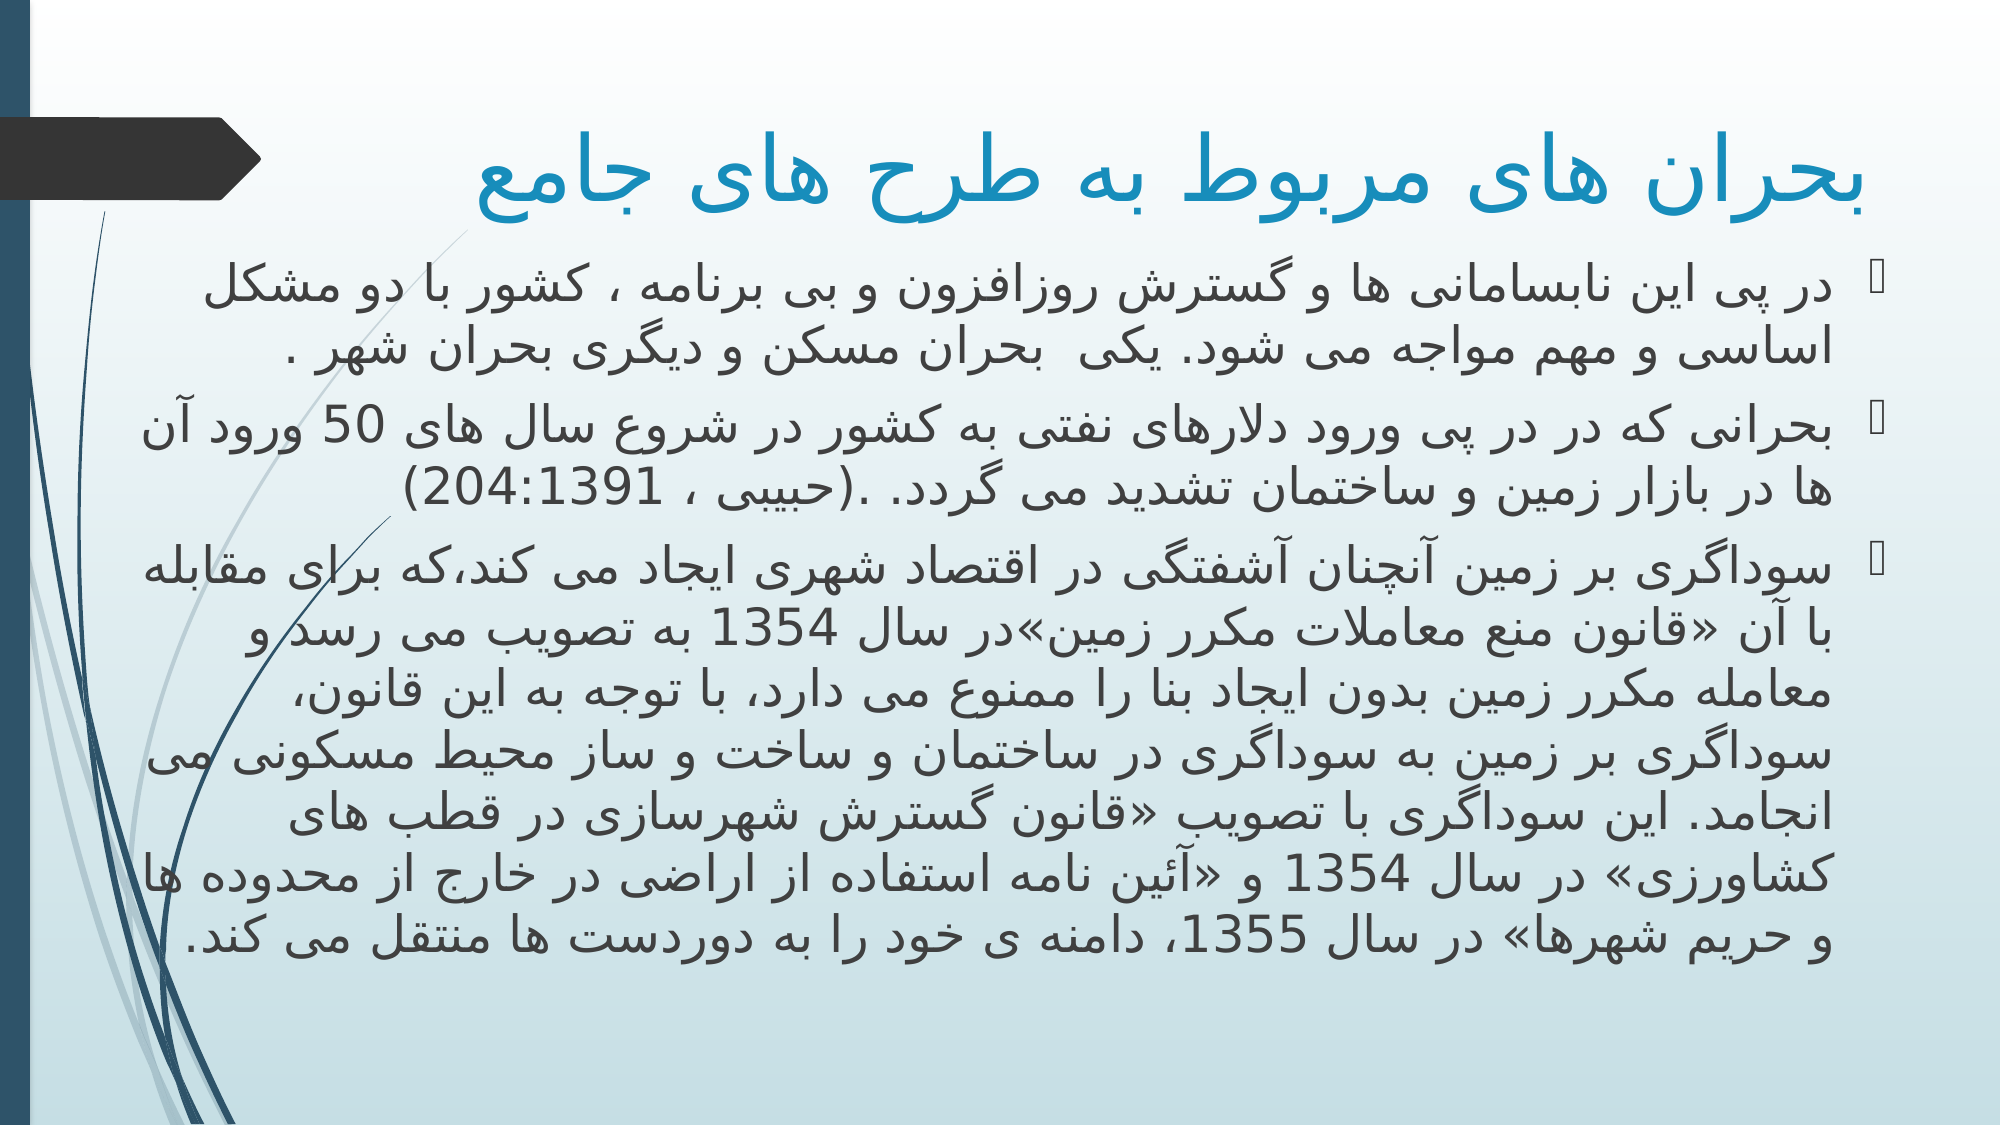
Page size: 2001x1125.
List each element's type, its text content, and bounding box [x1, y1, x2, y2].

list در پی این نابسامانی ها و گسترش روزافزون و بی برنامه ، کشور با دو مشکل اساسی و مهم مواجه می شود. یکی بحران مسکن و دیگری بحران شهر . بحرانی که در در پی ورود دلارهای نفتی به کشور در شروع سال های 50 ورود آن ها در بازار زمین و ساختمان تشدید می گردد. .(حبیبی ، 204:1391) سوداگری بر زمین آنچنان آشفتگی در اقتصاد شهری ایجاد می کند،که برای مقابله با آن «قانون منع معاملات مکرر زمین»در سال 1354 به تصویب می رسد و معامله مکرر زمین بدون ایجاد بنا را ممنوع می دارد، با توجه به این قانون، سوداگری بر زمین به سوداگری در ساختمان و ساخت و ساز محیط مسکونی می انجامد. این سوداگری با تصویب «قانون گسترش شهرسازی در قطب های کشاورزی» در سال 1354 و «آئین نامه استفاده از اراضی در خارج از محدوده ها و حریم شهرها» در سال 1355، دامنه ی خود را به دوردست ها منتقل می کند. [99, 243, 1900, 1061]
title بحران های مربوط به طرح های جامع [425, 102, 1888, 243]
